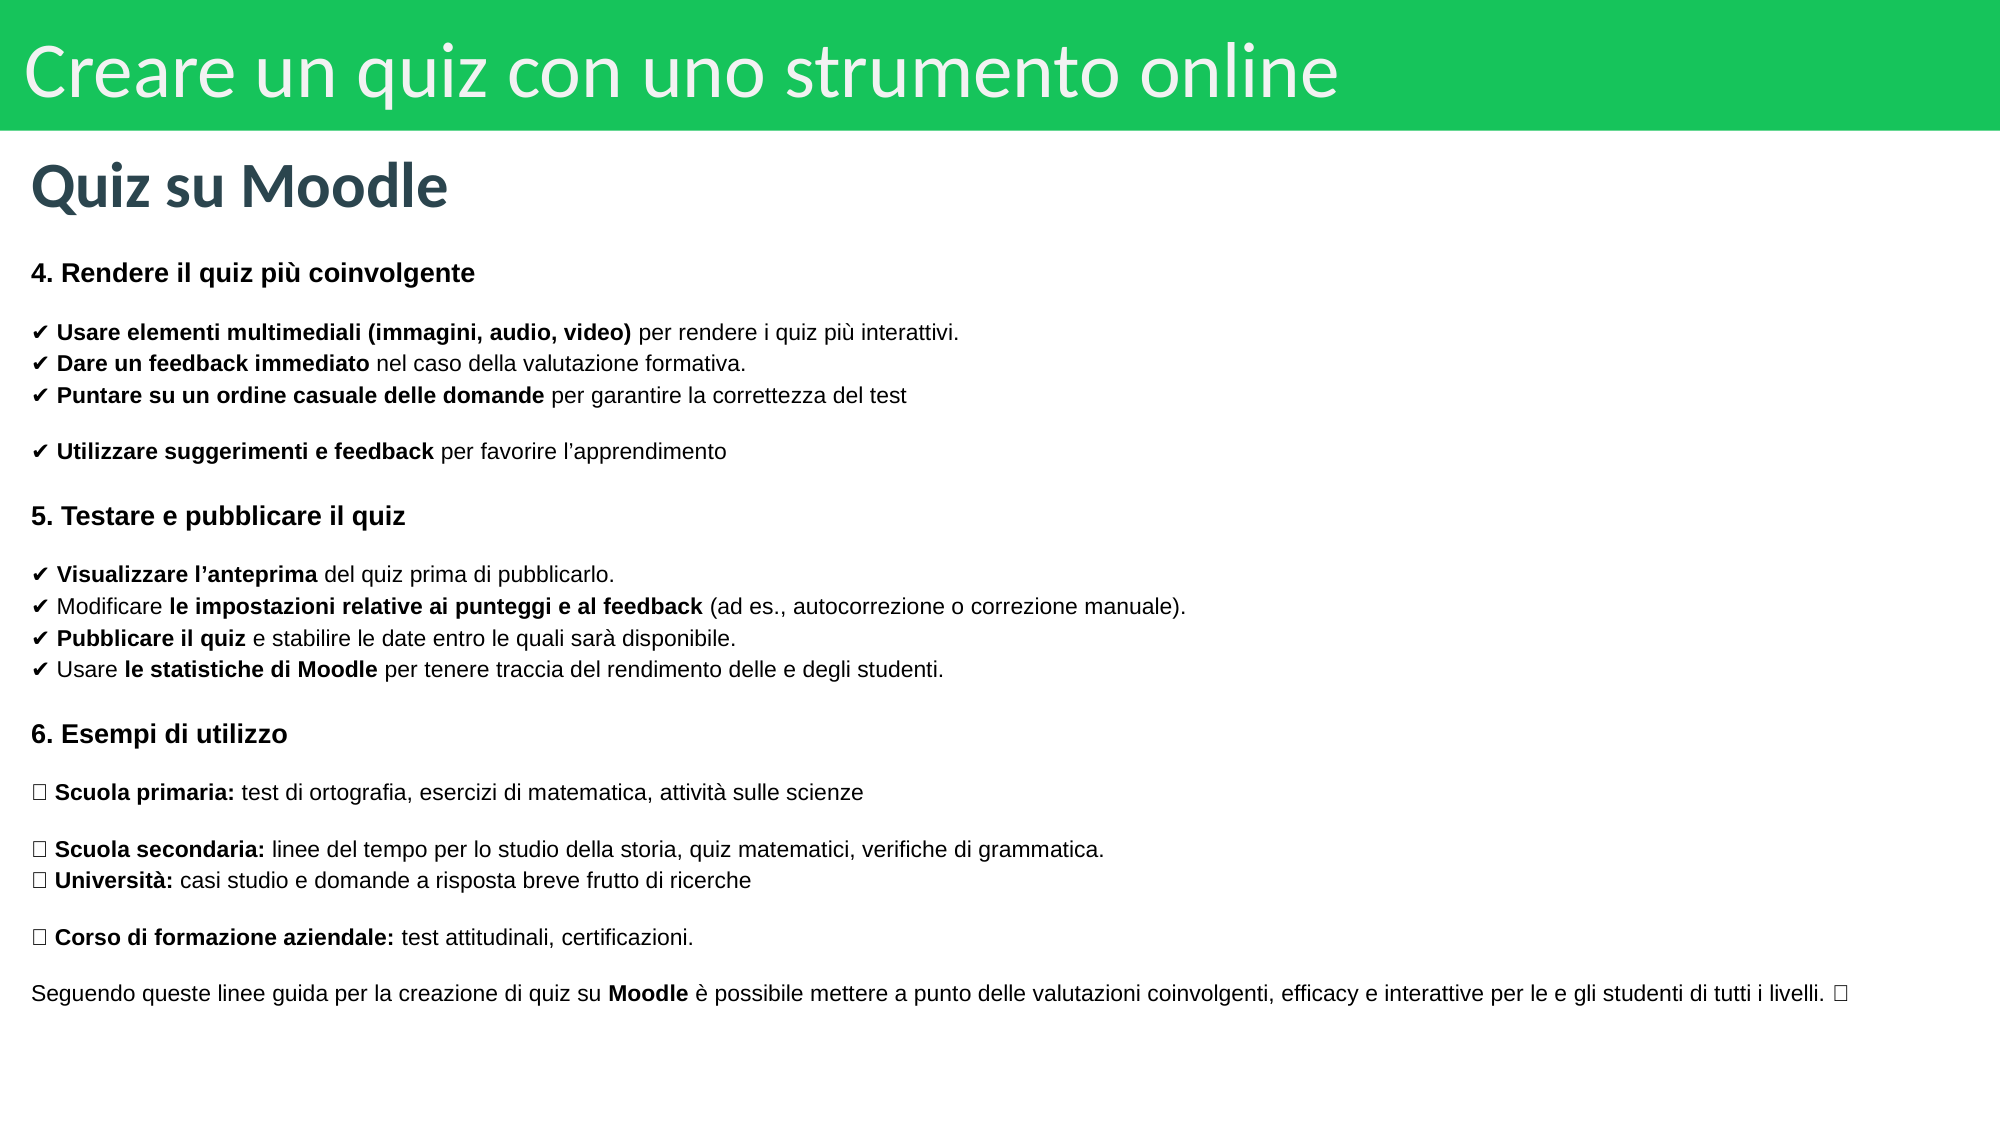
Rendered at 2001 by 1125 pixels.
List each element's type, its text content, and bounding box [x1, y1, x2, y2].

list Quiz su Moodle 4. Rendere il quiz più coinvolgente ✔ Usare elementi multimediali (immagini, audio, video) per rendere i quiz più interattivi. ✔ Dare un feedback immediato nel caso della valutazione formativa. ✔ Puntare su un ordine casuale delle domande per garantire la correttezza del test ✔ Utilizzare suggerimenti e feedback per favorire l’apprendimento 5. Testare e pubblicare il quiz ✔ Visualizzare l’anteprima del quiz prima di pubblicarlo. ✔ Modificare le impostazioni relative ai punteggi e al feedback (ad es., autocorrezione o correzione manuale). ✔ Pubblicare il quiz e stabilire le date entro le quali sarà disponibile. ✔ Usare le statistiche di Moodle per tenere traccia del rendimento delle e degli studenti. 6. Esempi di utilizzo ✅ Scuola primaria: test di ortografia, esercizi di matematica, attività sulle scienze ✅ Scuola secondaria: linee del tempo per lo studio della storia, quiz matematici, verifiche di grammatica. ✅ Università: casi studio e domande a risposta breve frutto di ricerche ✅ Corso di formazione aziendale: test attitudinali, certificazioni. Seguendo queste linee guida per la creazione di quiz su Moodle è possibile mettere a punto delle valutazioni coinvolgenti, efficacy e interattive per le e gli studenti di tutti i livelli. 🚀 [16, 144, 1976, 1108]
title Creare un quiz con uno strumento online [16, 13, 1976, 131]
